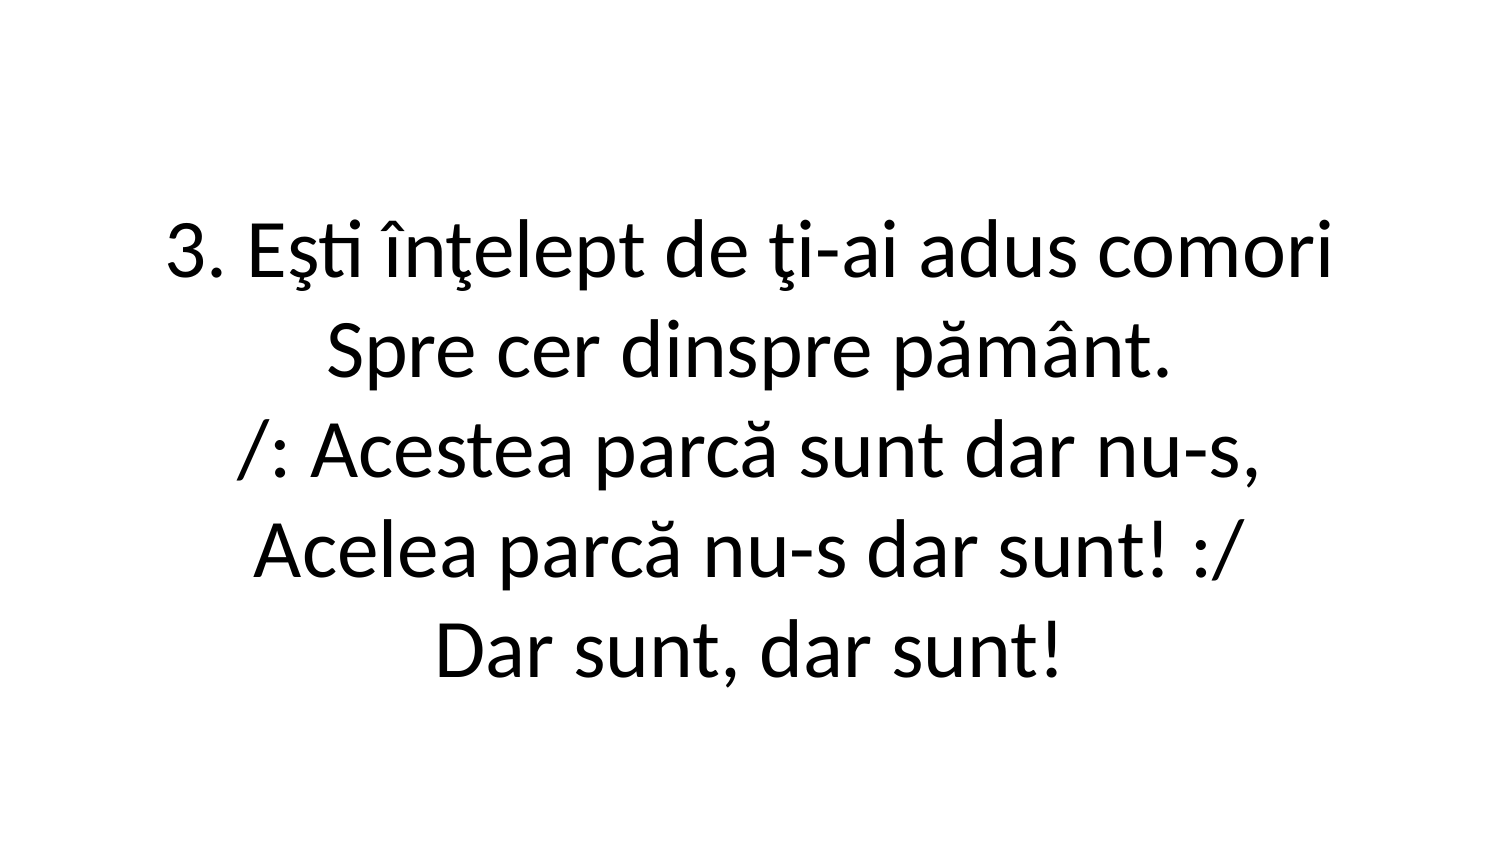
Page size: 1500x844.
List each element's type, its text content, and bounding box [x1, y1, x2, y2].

text_box 3. Eşti înţelept de ţi-ai adus comori Spre cer dinspre pământ. /: Acestea parcă sunt dar nu-s, Acelea parcă nu-s dar sunt! :/ Dar sunt, dar sunt! [149, 142, 1351, 702]
